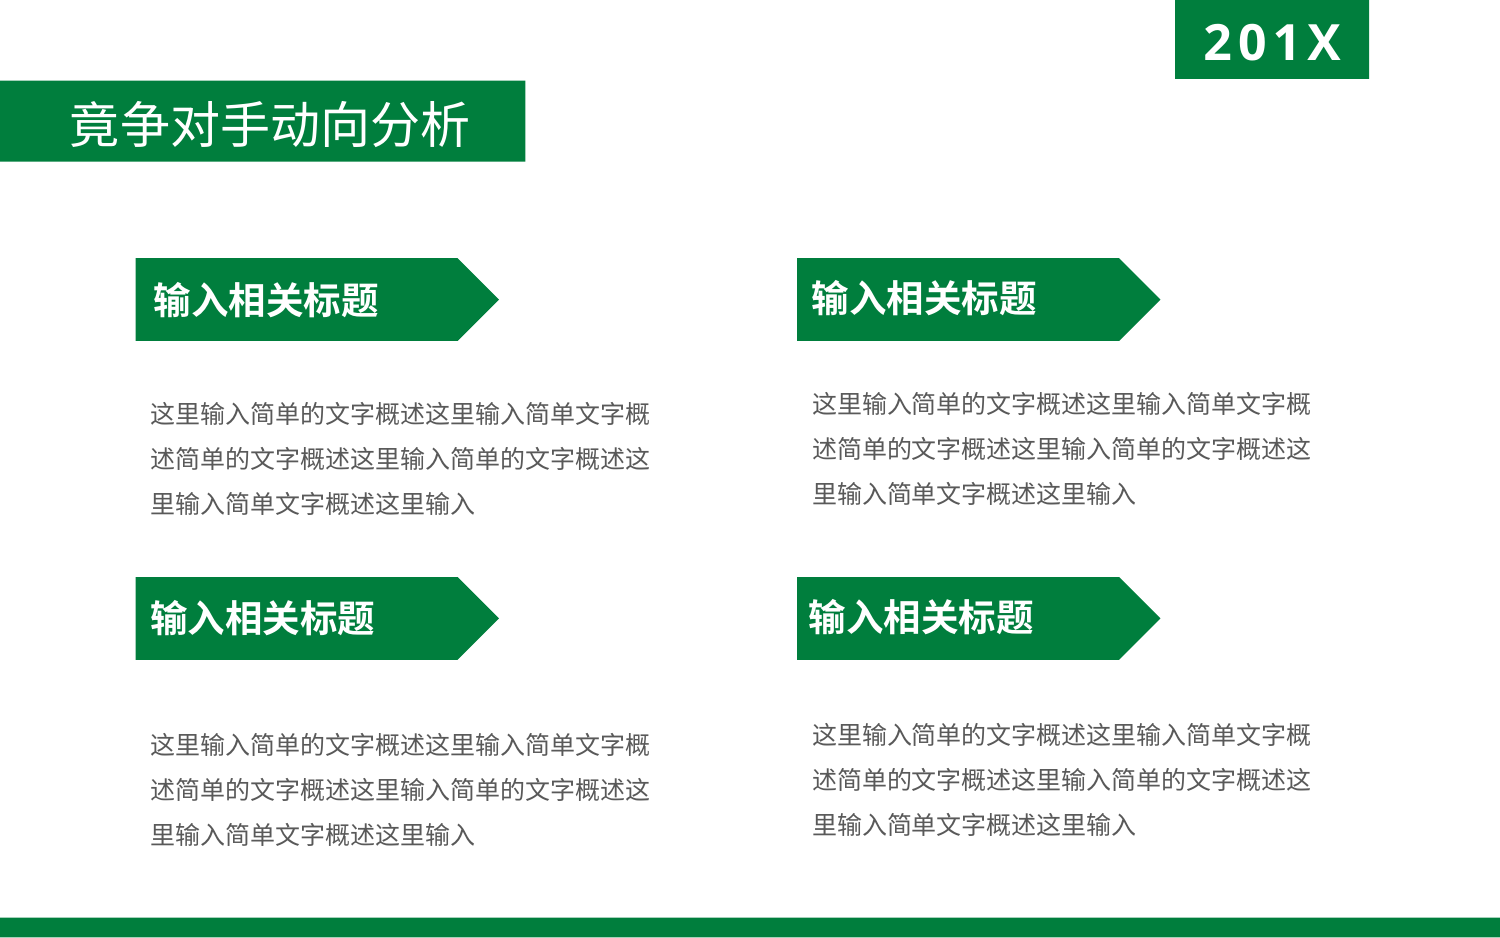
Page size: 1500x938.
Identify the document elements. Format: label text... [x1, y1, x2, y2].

text_box 这里输入简单的文字概述这里输入简单文字概述简单的文字概述这里输入简单的文字概述这里输入简单文字概述这里输入 [797, 697, 1329, 847]
text_box 输入相关标题 [138, 269, 471, 329]
text_box 201X [1188, 3, 1356, 78]
text_box 输入相关标题 [794, 586, 1126, 646]
text_box 这里输入简单的文字概述这里输入简单文字概述简单的文字概述这里输入简单的文字概述这里输入简单文字概述这里输入 [797, 366, 1329, 516]
text_box 输入相关标题 [135, 588, 468, 648]
text_box 这里输入简单的文字概述这里输入简单文字概述简单的文字概述这里输入简单的文字概述这里输入简单文字概述这里输入 [135, 376, 668, 526]
text_box [795, 574, 1163, 662]
text_box [0, 916, 1500, 938]
text_box 竟争对手动向分析 [55, 85, 485, 161]
text_box [1173, 0, 1371, 81]
text_box [795, 256, 1163, 343]
text_box 输入相关标题 [797, 267, 1129, 327]
text_box 这里输入简单的文字概述这里输入简单文字概述简单的文字概述这里输入简单的文字概述这里输入简单文字概述这里输入 [135, 707, 668, 857]
text_box [0, 79, 528, 164]
text_box [133, 574, 502, 662]
text_box [133, 256, 502, 343]
